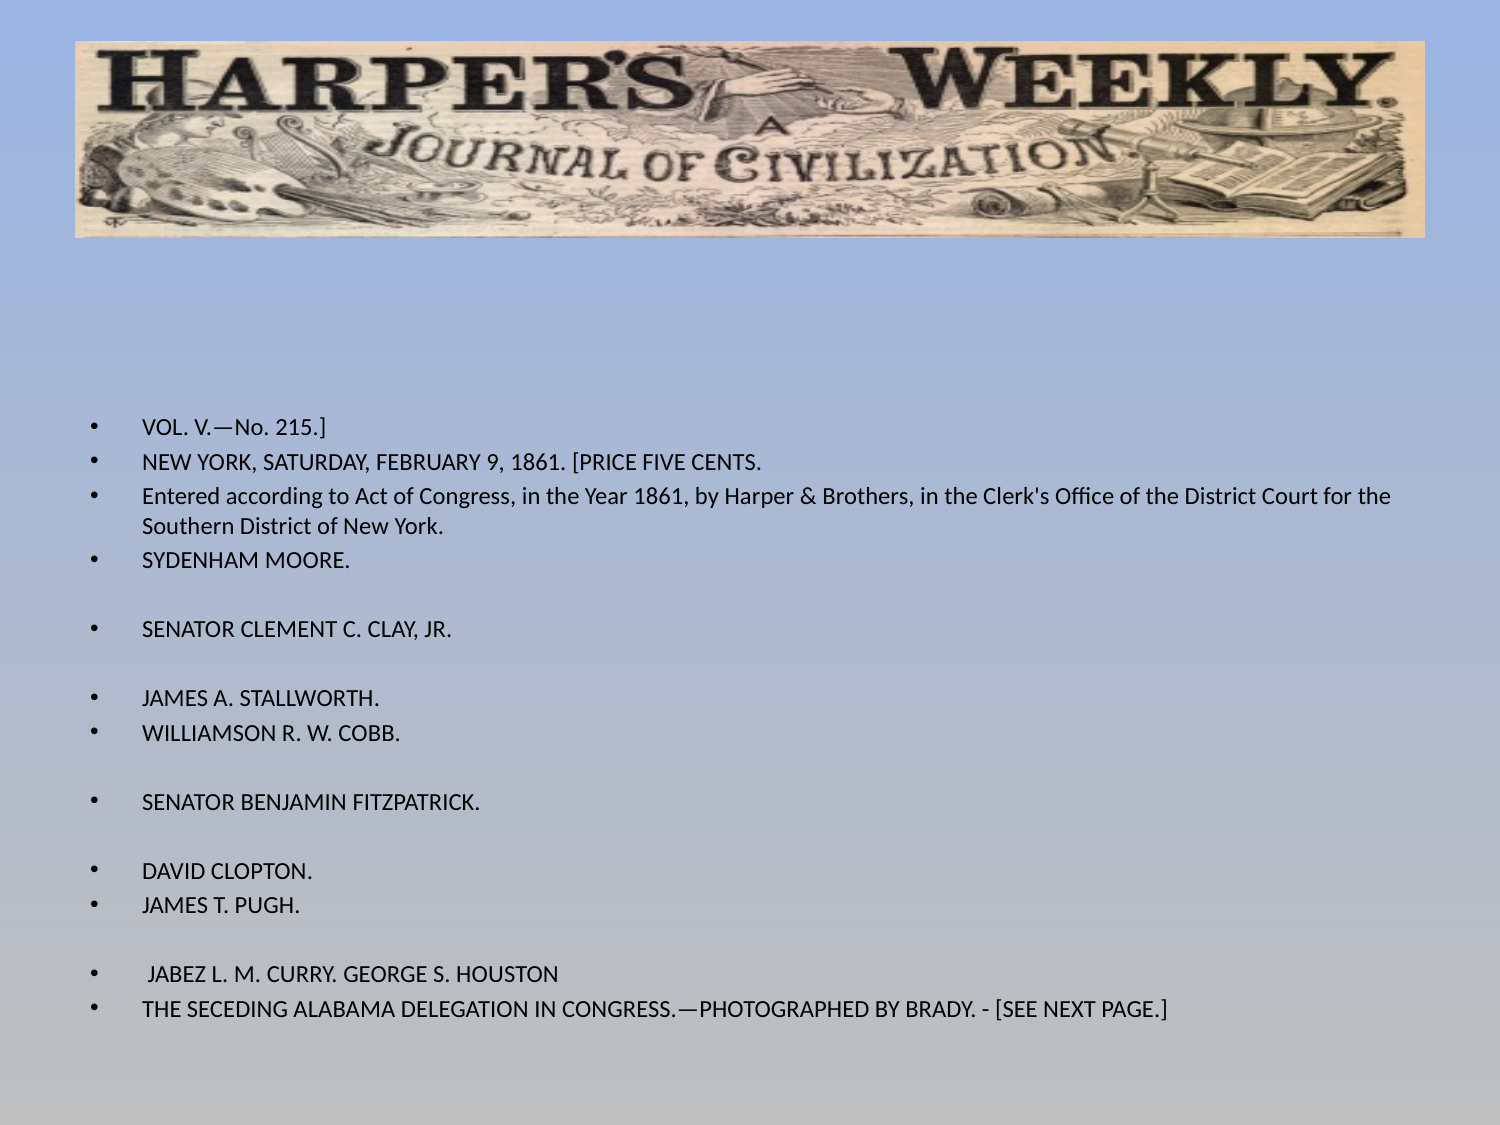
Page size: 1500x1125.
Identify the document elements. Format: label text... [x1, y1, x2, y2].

list VOL. V.—No. 215.] NEW YORK, SATURDAY, FEBRUARY 9, 1861. [PRICE FIVE CENTS. Entered according to Act of Congress, in the Year 1861, by Harper & Brothers, in the Clerk's Office of the District Court for the Southern District of New York. SYDENHAM MOORE. SENATOR CLEMENT C. CLAY, JR. JAMES A. STALLWORTH. WILLIAMSON R. W. COBB. SENATOR BENJAMIN FITZPATRICK. DAVID CLOPTON. JAMES T. PUGH. JABEZ L. M. CURRY. GEORGE S. HOUSTON THE SECEDING ALABAMA DELEGATION IN CONGRESS.—PHOTOGRAPHED BY BRADY. - [SEE NEXT PAGE.] [75, 299, 1425, 1043]
picture [74, 41, 1426, 238]
